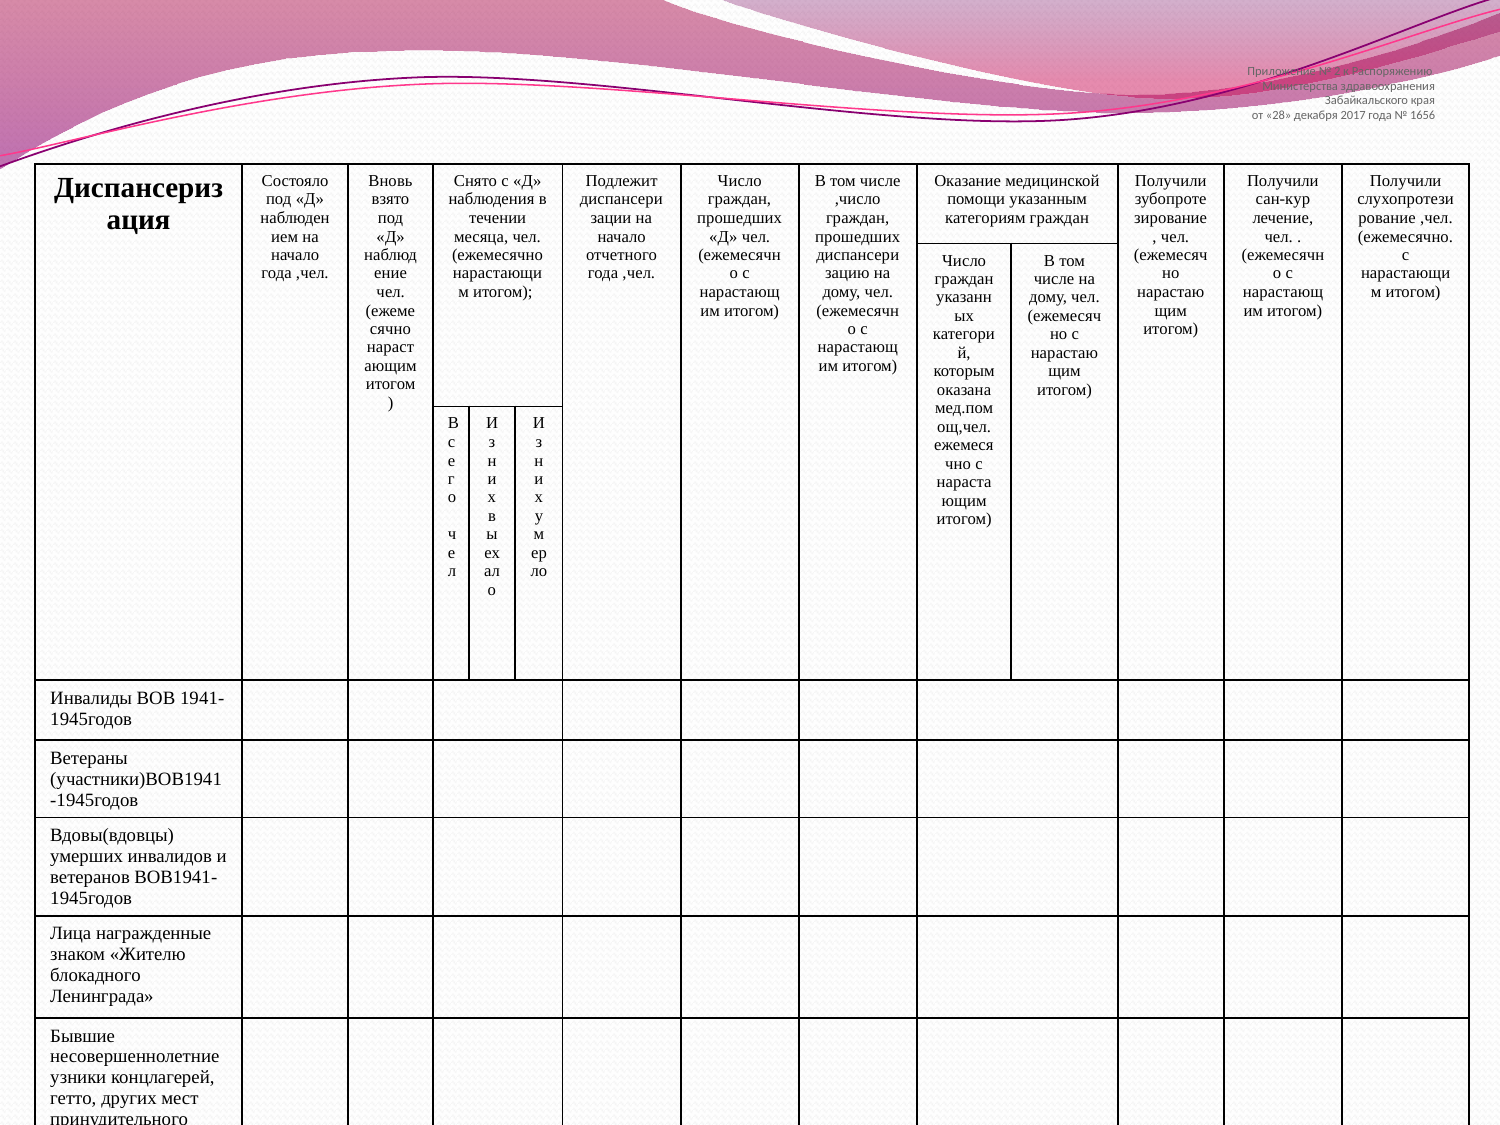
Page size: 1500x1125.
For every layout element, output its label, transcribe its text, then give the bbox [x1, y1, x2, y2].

table_cell Всего чел [434, 407, 468, 679]
table_header Получили зубопротезирование, чел.(ежемесячно нарастающим итогом) [1119, 165, 1223, 679]
table_cell [682, 1019, 798, 1125]
table_header Число граждан, прошедших «Д» чел.(ежемесячно с нарастающим итогом) [682, 165, 798, 679]
table_header Подлежит диспансеризации на начало отчетного года ,чел. [563, 165, 680, 679]
table_cell [1119, 917, 1223, 1017]
table_cell [682, 681, 798, 739]
table_cell [243, 741, 347, 817]
table_cell [682, 818, 798, 915]
table_cell [1343, 818, 1468, 915]
table_header Получили сан-кур лечение, чел. .(ежемесячно с нарастающим итогом) [1225, 165, 1341, 679]
table_cell Число граждан указанных категорий, которым оказана мед.помощ,чел. ежемесячно с нарастающим итогом) [918, 244, 1010, 679]
title Приложение № 2 к Распоряжению Министерства здравоохранения Забайкальского края от «28» декабря 2017 года № 1656 [147, 54, 1436, 138]
table_cell [800, 818, 916, 915]
table_cell [1225, 681, 1341, 739]
table_cell [918, 1019, 1117, 1125]
table_cell [434, 741, 562, 817]
table_cell [1119, 681, 1223, 739]
table_cell [918, 818, 1117, 915]
table_cell [243, 917, 347, 1017]
table_cell [1119, 818, 1223, 915]
table_header Получили слухопротезирование ,чел. (ежемесячно. с нарастающим итогом) [1343, 165, 1468, 679]
table_header Состояло под «Д» наблюдением на начало года ,чел. [243, 165, 347, 679]
table_cell [434, 818, 562, 915]
table_cell [1225, 818, 1341, 915]
table_cell [800, 1019, 916, 1125]
table_cell [800, 917, 916, 1017]
table_cell Инвалиды ВОВ 1941-1945годов [36, 681, 241, 739]
table_cell [563, 1019, 680, 1125]
table_cell Вдовы(вдовцы) умерших инвалидов и ветеранов ВОВ1941-1945годов [36, 818, 241, 915]
table_cell [349, 818, 432, 915]
table_cell [349, 741, 432, 817]
table_header Снято с «Д» наблюдения в течении месяца, чел.(ежемесячно нарастающим итогом); [434, 165, 562, 406]
table_cell [682, 741, 798, 817]
table_cell Бывшие несовершеннолетние узники концлагерей, гетто, других мест принудительного содержания [36, 1019, 241, 1125]
table_cell [349, 681, 432, 739]
table_cell [1343, 681, 1468, 739]
table_cell Ветераны (участники)ВОВ1941-1945годов [36, 741, 241, 817]
table_cell [349, 917, 432, 1017]
table_cell [349, 1019, 432, 1125]
table_cell [243, 818, 347, 915]
table_cell [1225, 917, 1341, 1017]
table_cell [1343, 917, 1468, 1017]
table_header Оказание медицинской помощи указанным категориям граждан [918, 165, 1117, 243]
table_cell [1343, 741, 1468, 817]
table_cell [434, 681, 562, 739]
table_cell [1225, 1019, 1341, 1125]
table_header Вновь взято под «Д» наблюдение чел.(ежемесячно нарастающим итогом) [349, 165, 432, 679]
table_cell [918, 681, 1117, 739]
table_cell [434, 1019, 562, 1125]
table_cell Лица награжденные знаком «Жителю блокадного Ленинграда» [36, 917, 241, 1017]
table_cell Из них умерло [516, 407, 562, 679]
table_cell [800, 681, 916, 739]
table_cell Из них выехало [470, 407, 514, 679]
table_header В том числе ,число граждан, прошедших диспансеризацию на дому, чел.(ежемесячно с нарастающим итогом) [800, 165, 916, 679]
table_cell [682, 917, 798, 1017]
table_cell [563, 741, 680, 817]
table_cell [1119, 741, 1223, 817]
table_header Диспансеризация [36, 165, 241, 679]
table_cell [563, 681, 680, 739]
table_cell [243, 1019, 347, 1125]
table_cell [563, 917, 680, 1017]
table_cell [434, 917, 562, 1017]
table_cell [918, 741, 1117, 817]
table_cell [243, 681, 347, 739]
table_cell [918, 917, 1117, 1017]
table_cell [1225, 741, 1341, 817]
table_cell [563, 818, 680, 915]
table_cell В том числе на дому, чел.(ежемесячно с нарастающим итогом) [1012, 244, 1117, 679]
table_cell [800, 741, 916, 817]
table_cell [1119, 1019, 1223, 1125]
table_cell [1343, 1019, 1468, 1125]
